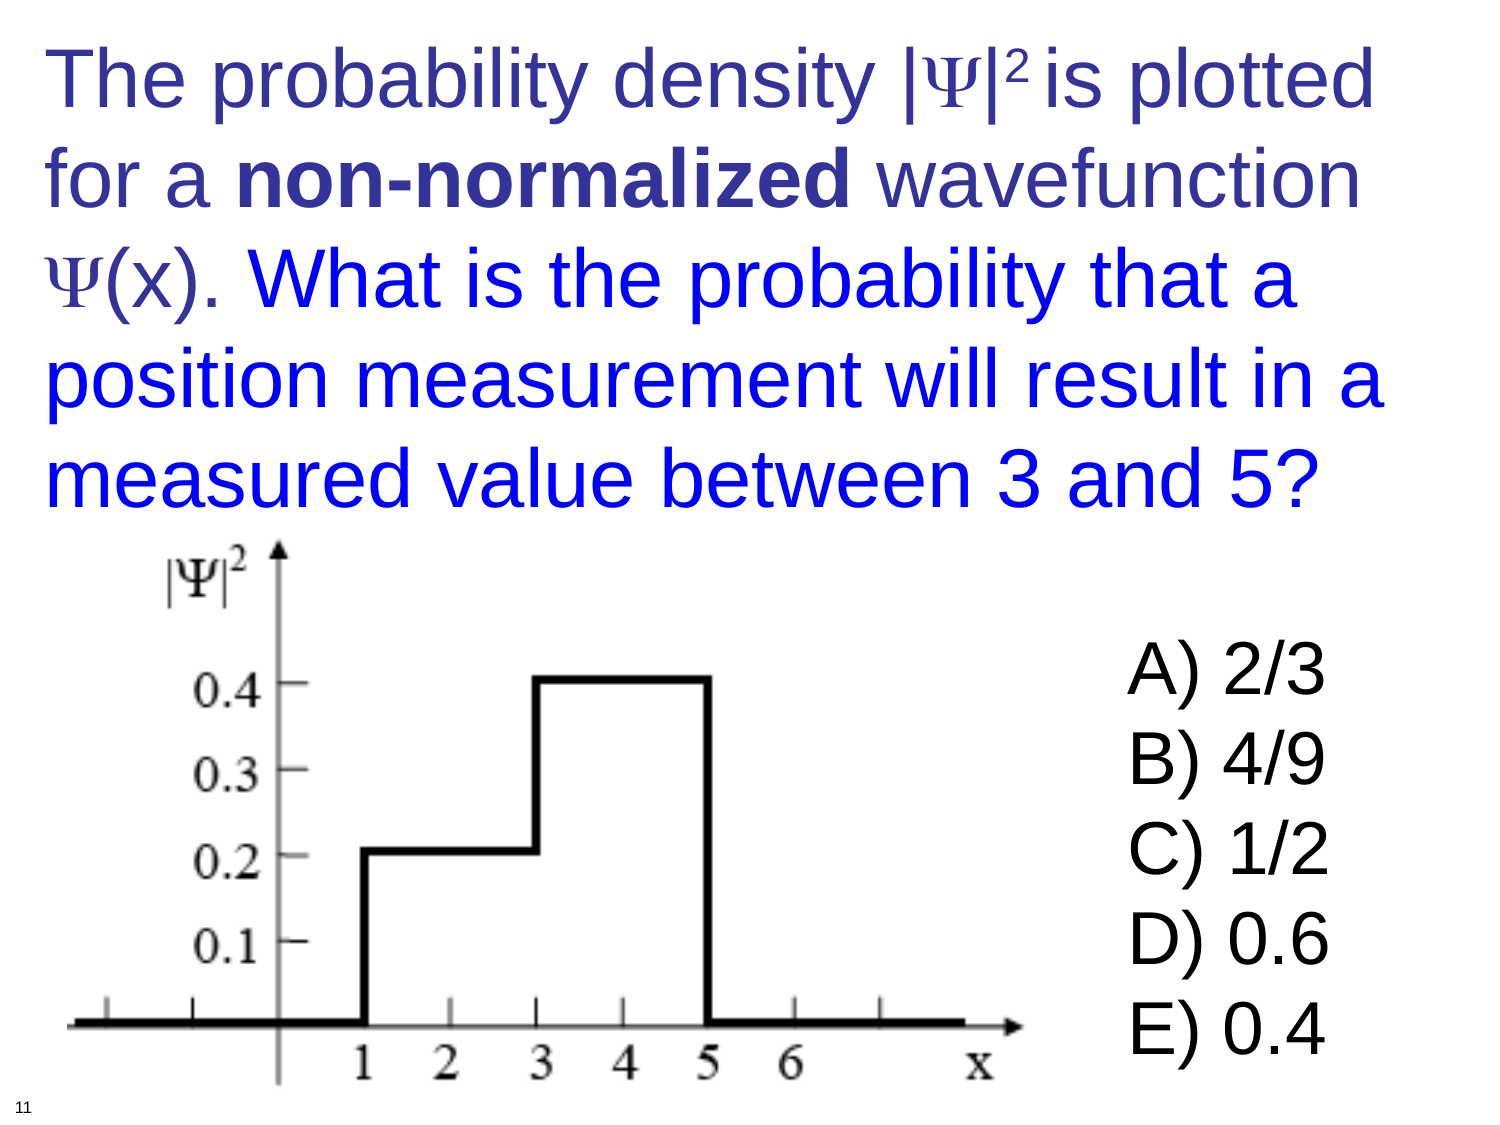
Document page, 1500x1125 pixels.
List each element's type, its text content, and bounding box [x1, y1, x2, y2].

text_box 11 [0, 1089, 50, 1125]
text_box 2/3 4/9 1/2 0.6 0.4 [1112, 612, 1433, 1078]
picture [67, 527, 1039, 1092]
title The probability density |Y|2 is plotted for a non-normalized wavefunction Y(x). What is the probability that a position measurement will result in a measured value between 3 and 5? [29, 32, 1446, 516]
